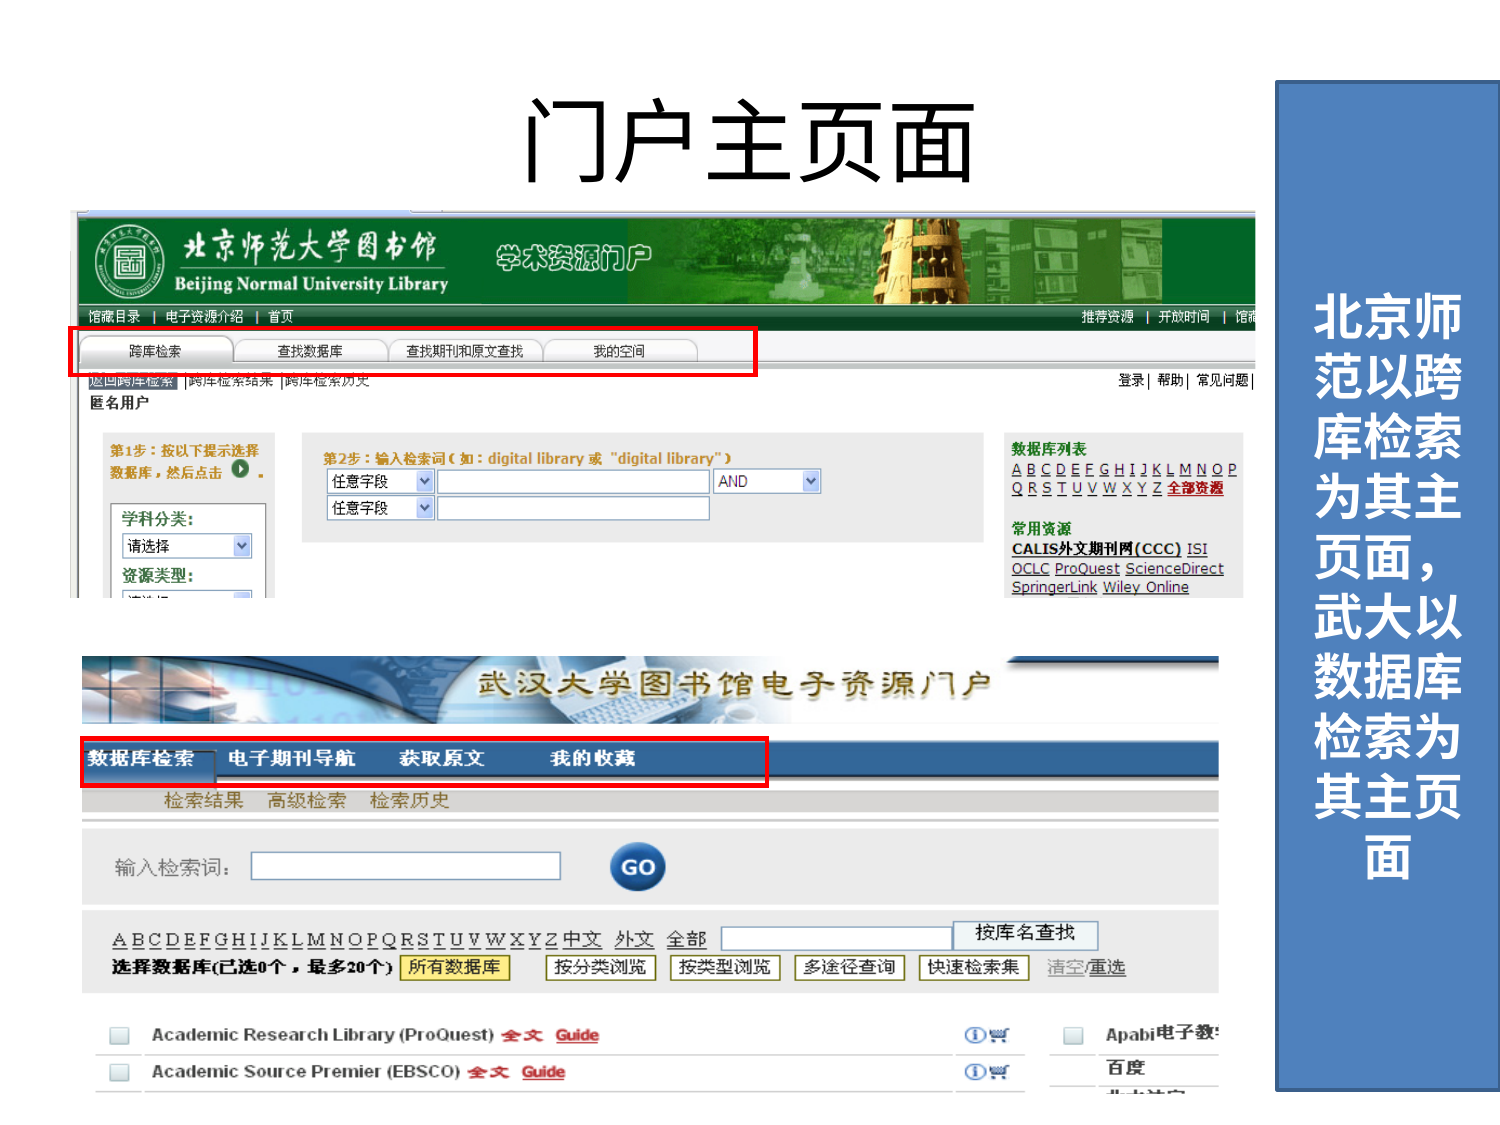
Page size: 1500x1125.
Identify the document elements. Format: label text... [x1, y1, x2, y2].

title 门户主页面 [75, 45, 1425, 233]
text_box 北京师范以跨库检索为其主页面，武大以数据库检索为其主页面 [1275, 80, 1500, 1092]
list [70, 210, 1256, 598]
picture [81, 656, 1219, 1094]
